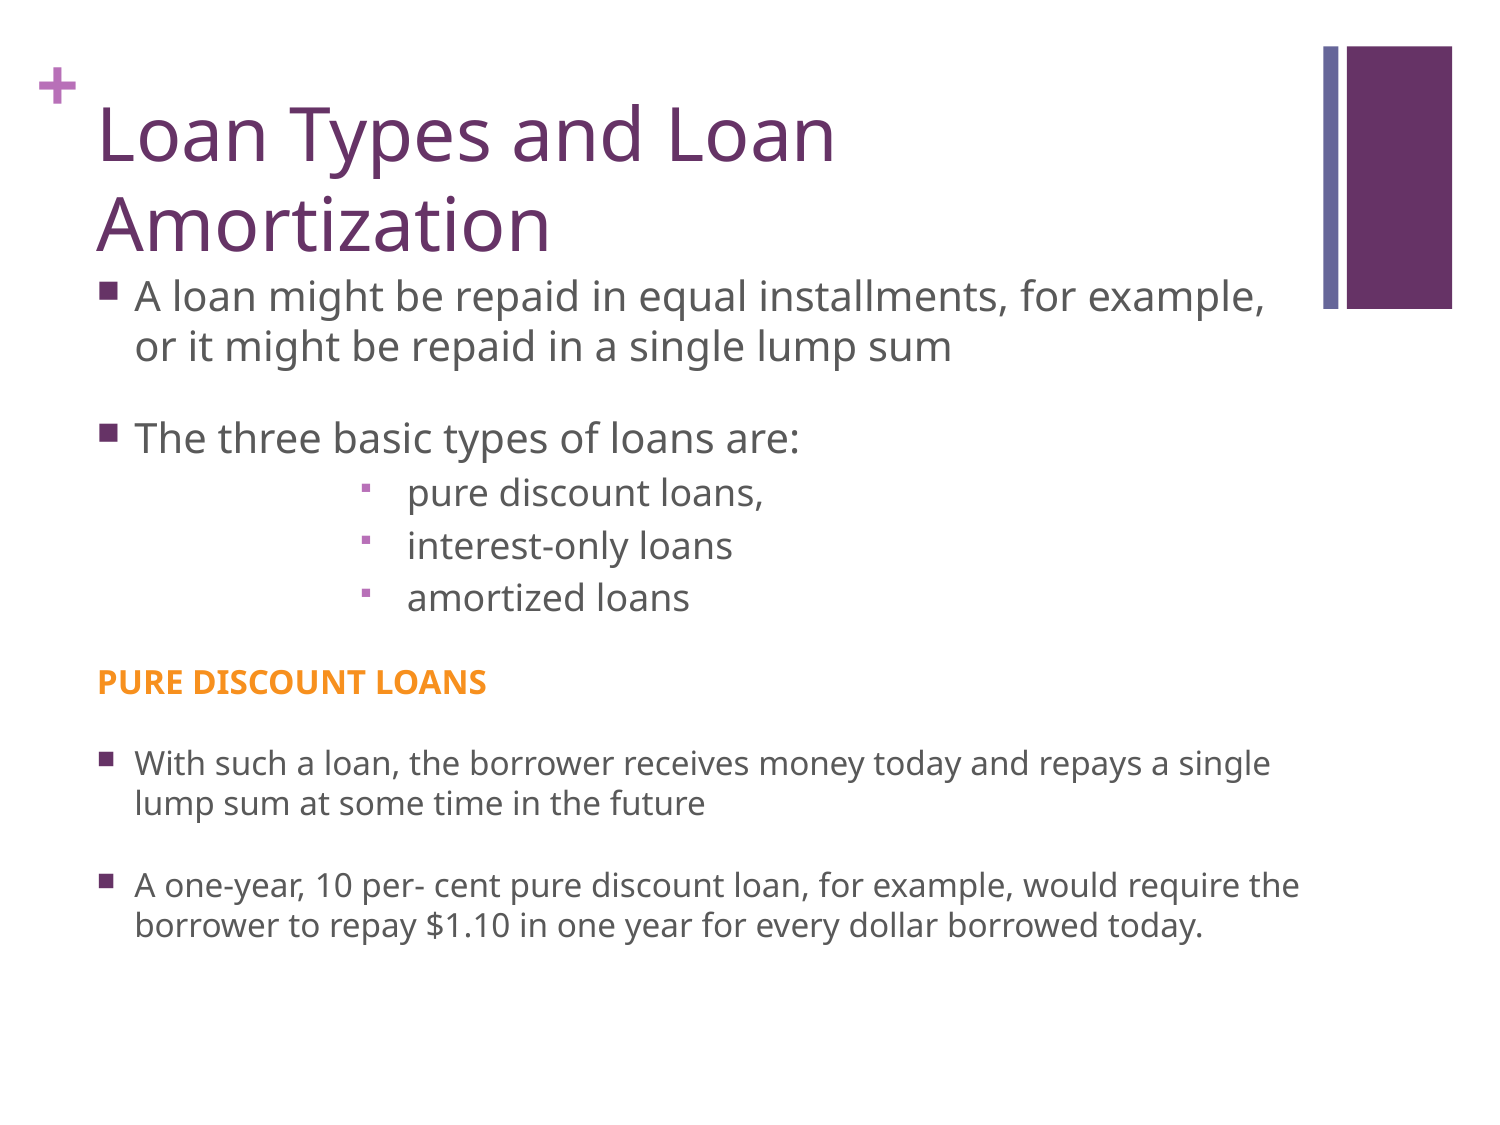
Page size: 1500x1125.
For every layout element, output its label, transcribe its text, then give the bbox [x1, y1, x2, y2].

title Loan Types and Loan Amortization [81, 79, 1322, 262]
list A loan might be repaid in equal installments, for example, or it might be repaid in a single lump sum The three basic types of loans are: pure discount loans, interest-only loans amortized loans PURE DISCOUNT LOANS With such a loan, the borrower receives money today and repays a single lump sum at some time in the future A one-year, 10 per- cent pure discount loan, for example, would require the borrower to repay $1.10 in one year for every dollar borrowed today. [81, 262, 1322, 1005]
